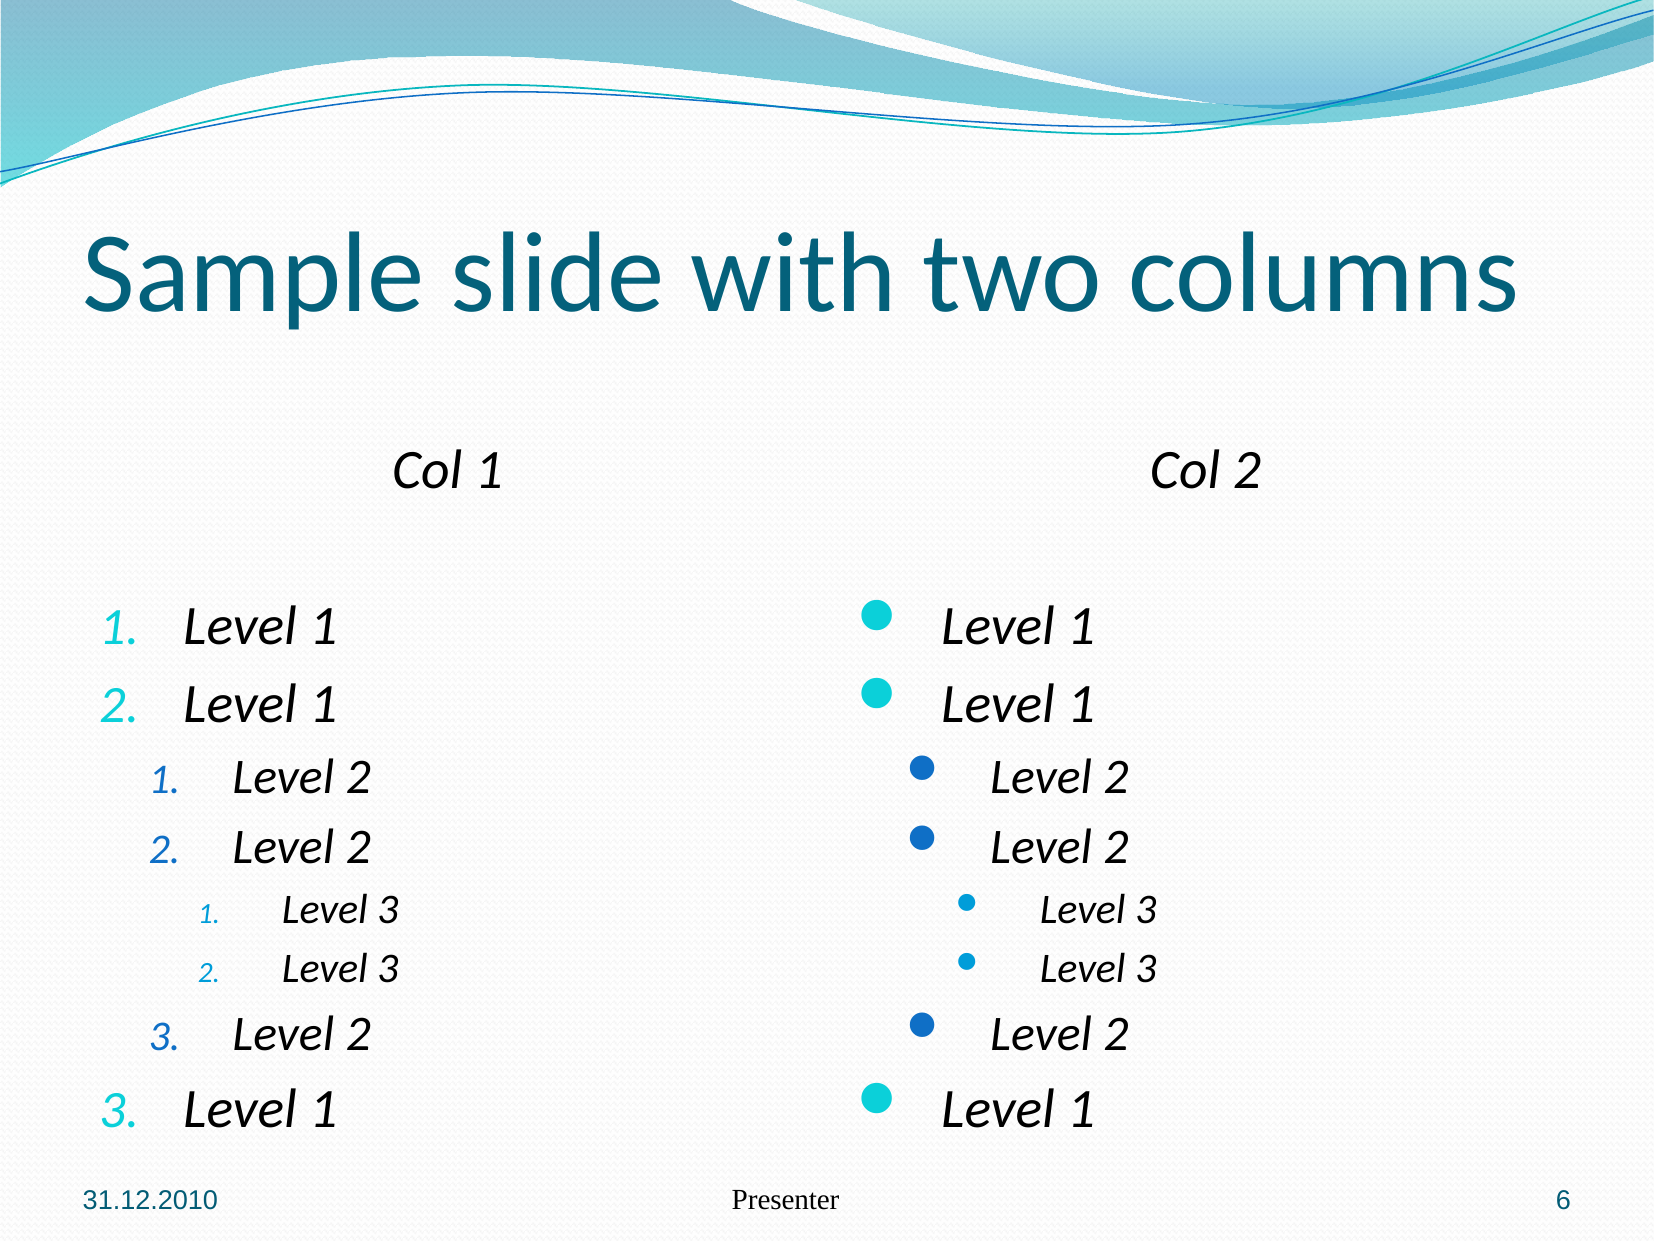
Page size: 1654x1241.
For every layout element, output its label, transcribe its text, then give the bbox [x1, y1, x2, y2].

list Col 2 Level 1 Level 1 Level 2 Level 2 Level 3 Level 3 Level 2 Level 1 [840, 347, 1571, 1150]
slide_number 6 [1433, 1150, 1571, 1216]
title Sample slide with two columns [82, 127, 1571, 334]
footer Presenter [482, 1149, 1089, 1216]
list Col 1 Level 1 Level 1 Level 2 Level 2 Level 3 Level 3 Level 2 Level 1 [82, 347, 813, 1150]
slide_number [82, 1150, 469, 1216]
